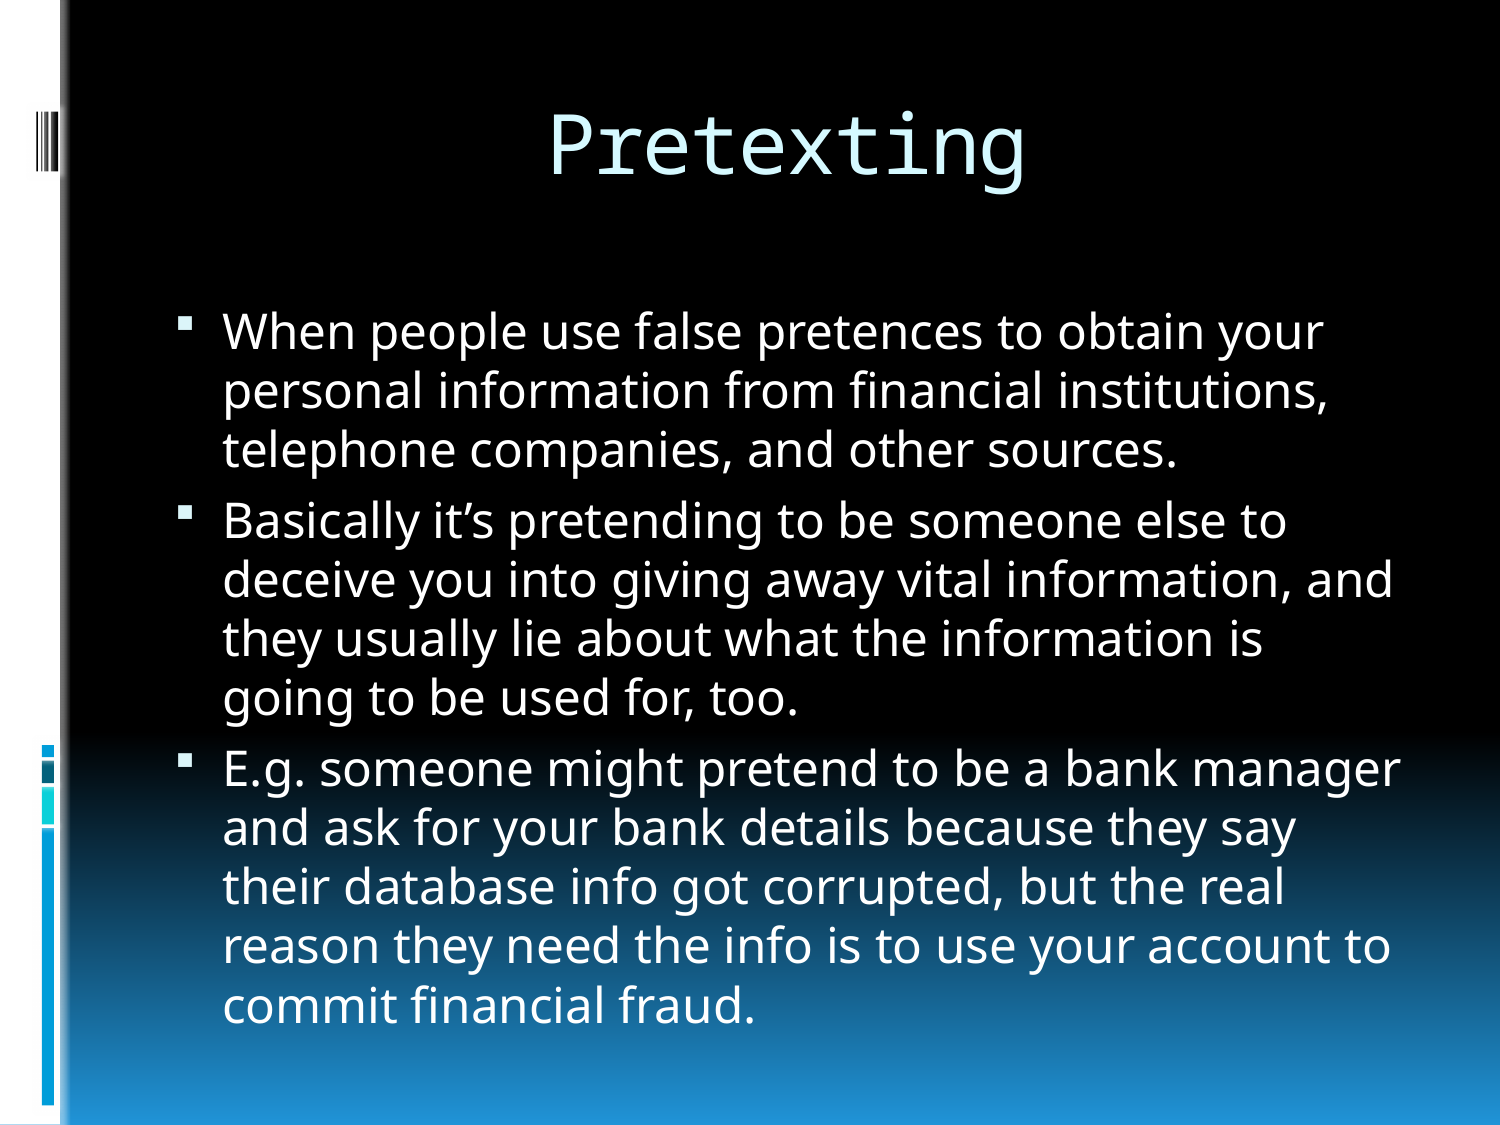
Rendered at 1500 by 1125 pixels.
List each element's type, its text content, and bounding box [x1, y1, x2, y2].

title Pretexting [150, 83, 1425, 234]
list When people use false pretences to obtain your personal information from financial institutions, telephone companies, and other sources. Basically it’s pretending to be someone else to deceive you into giving away vital information, and they usually lie about what the information is going to be used for, too. E.g. someone might pretend to be a bank manager and ask for your bank details because they say their database info got corrupted, but the real reason they need the info is to use your account to commit financial fraud. [150, 292, 1425, 1043]
